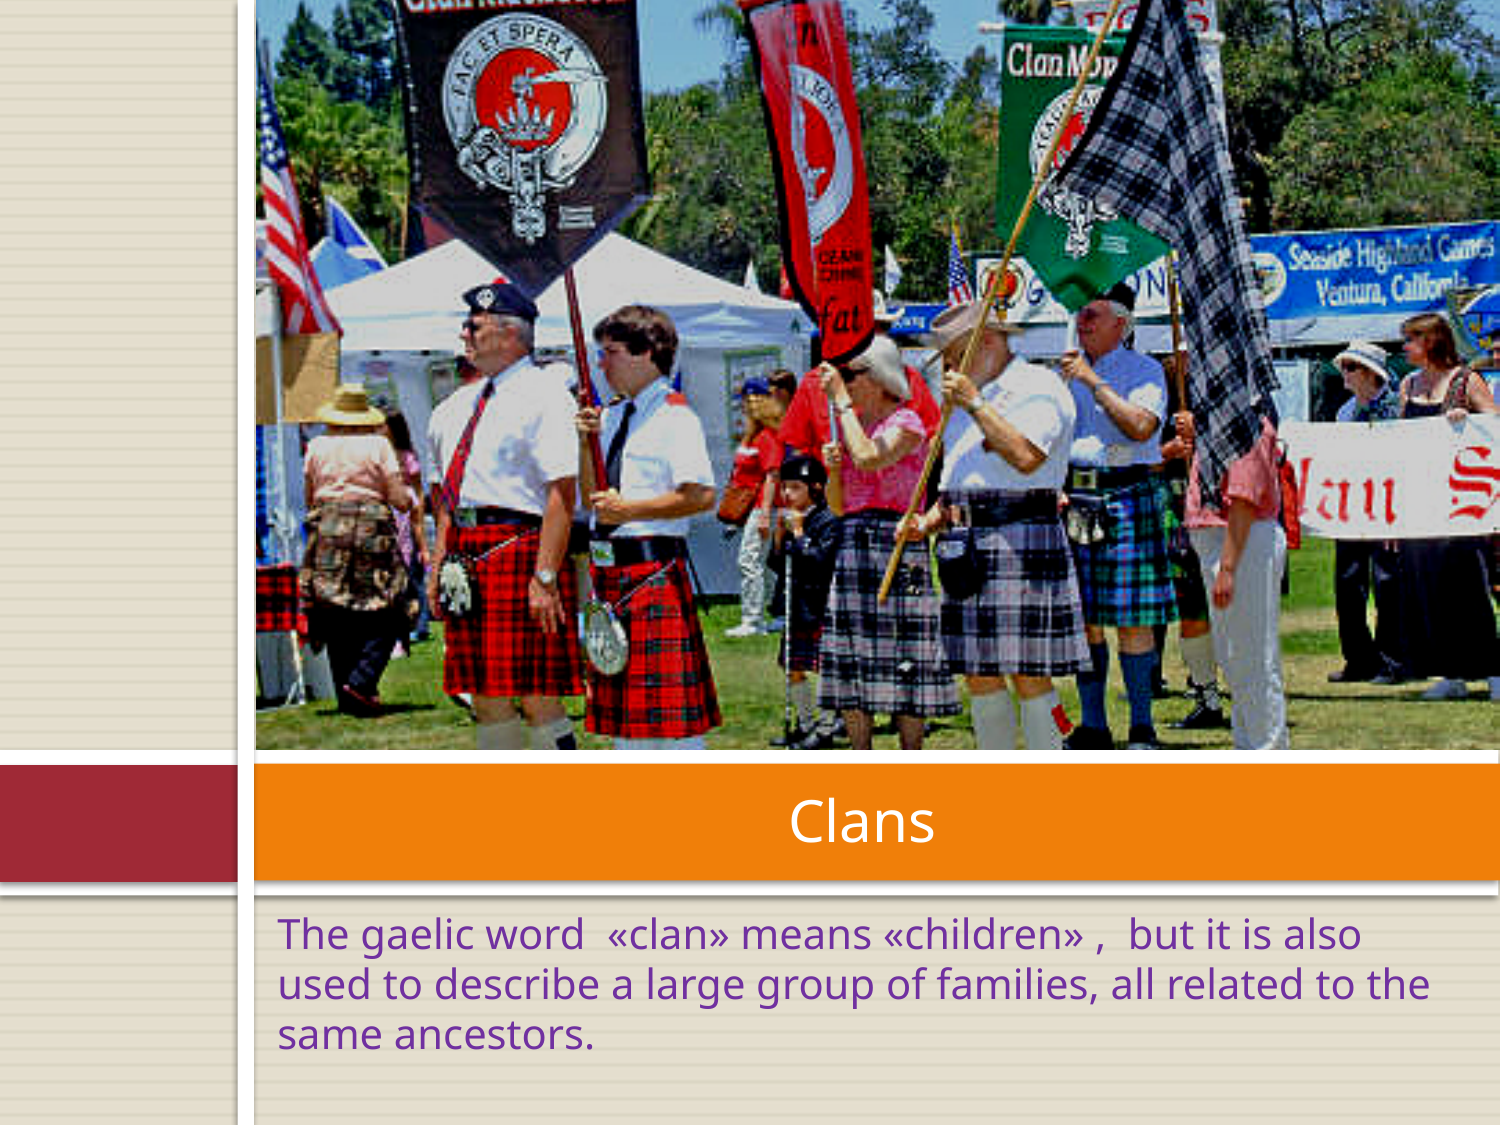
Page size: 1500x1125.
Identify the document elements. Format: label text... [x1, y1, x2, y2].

title Clans [262, 762, 1463, 875]
list The gaelic word «clan» means «children» , but it is also used to describe a large group of families, all related to the same ancestors. [262, 900, 1463, 1013]
picture [255, 0, 1500, 750]
